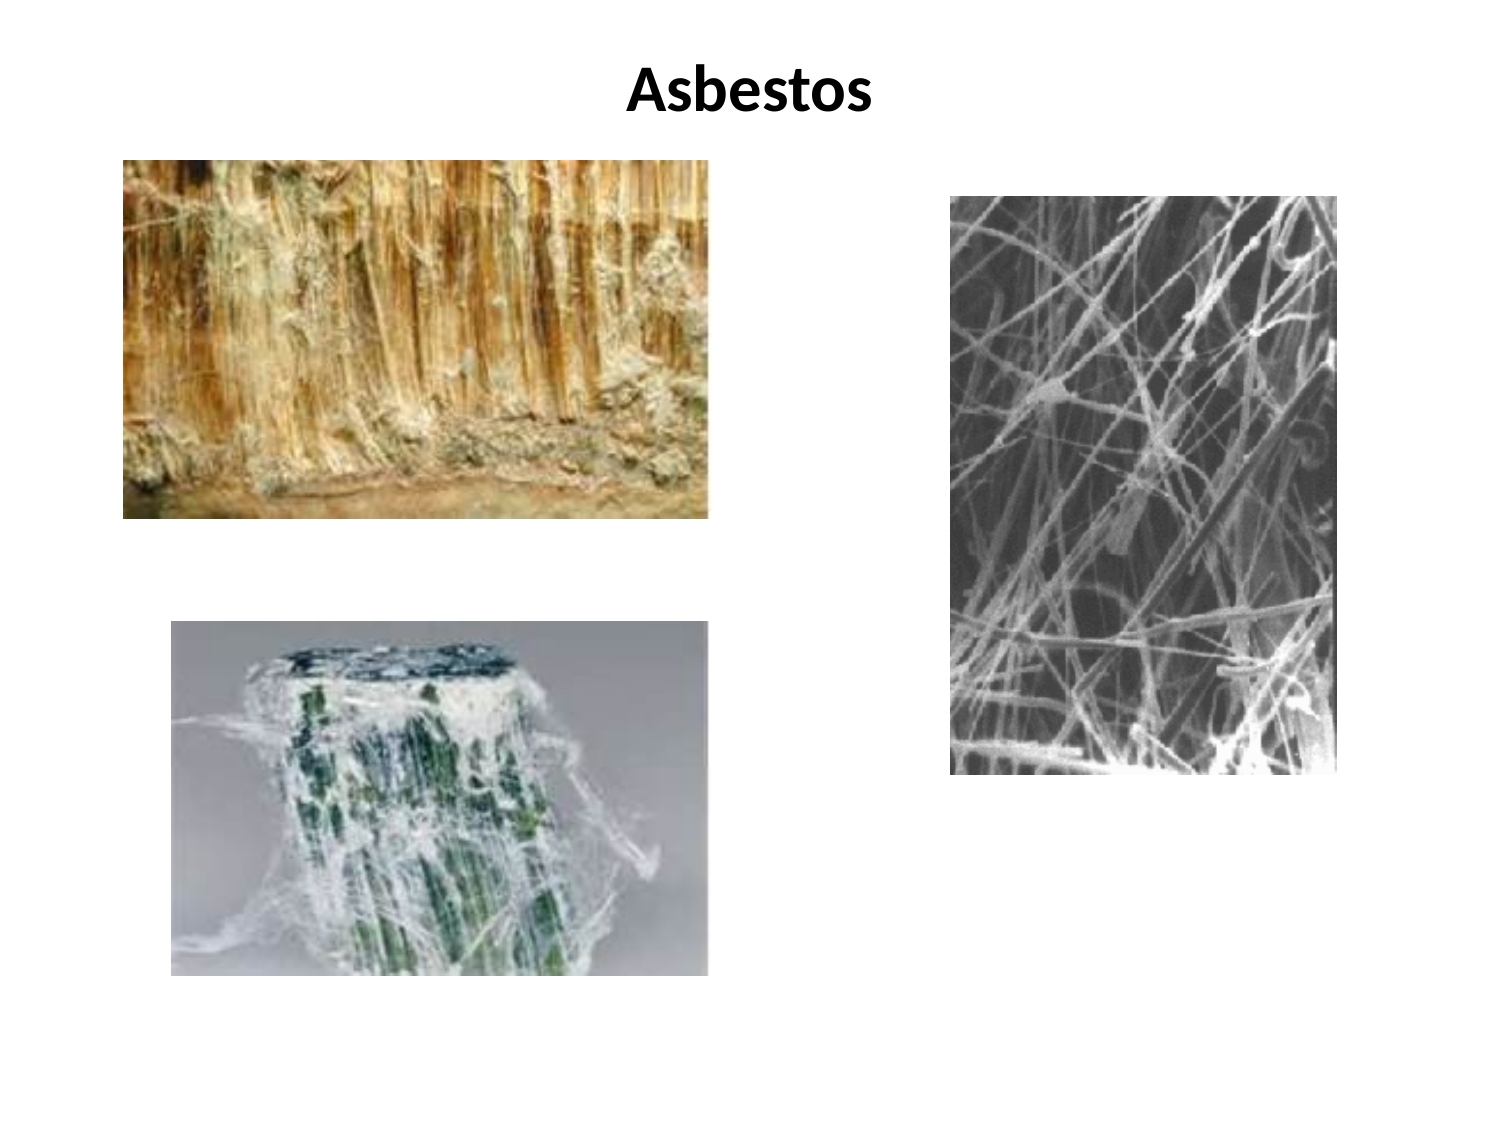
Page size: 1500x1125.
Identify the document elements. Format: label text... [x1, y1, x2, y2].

picture [123, 160, 711, 520]
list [950, 196, 1337, 776]
picture [170, 621, 711, 977]
title Asbestos [74, 44, 1426, 126]
